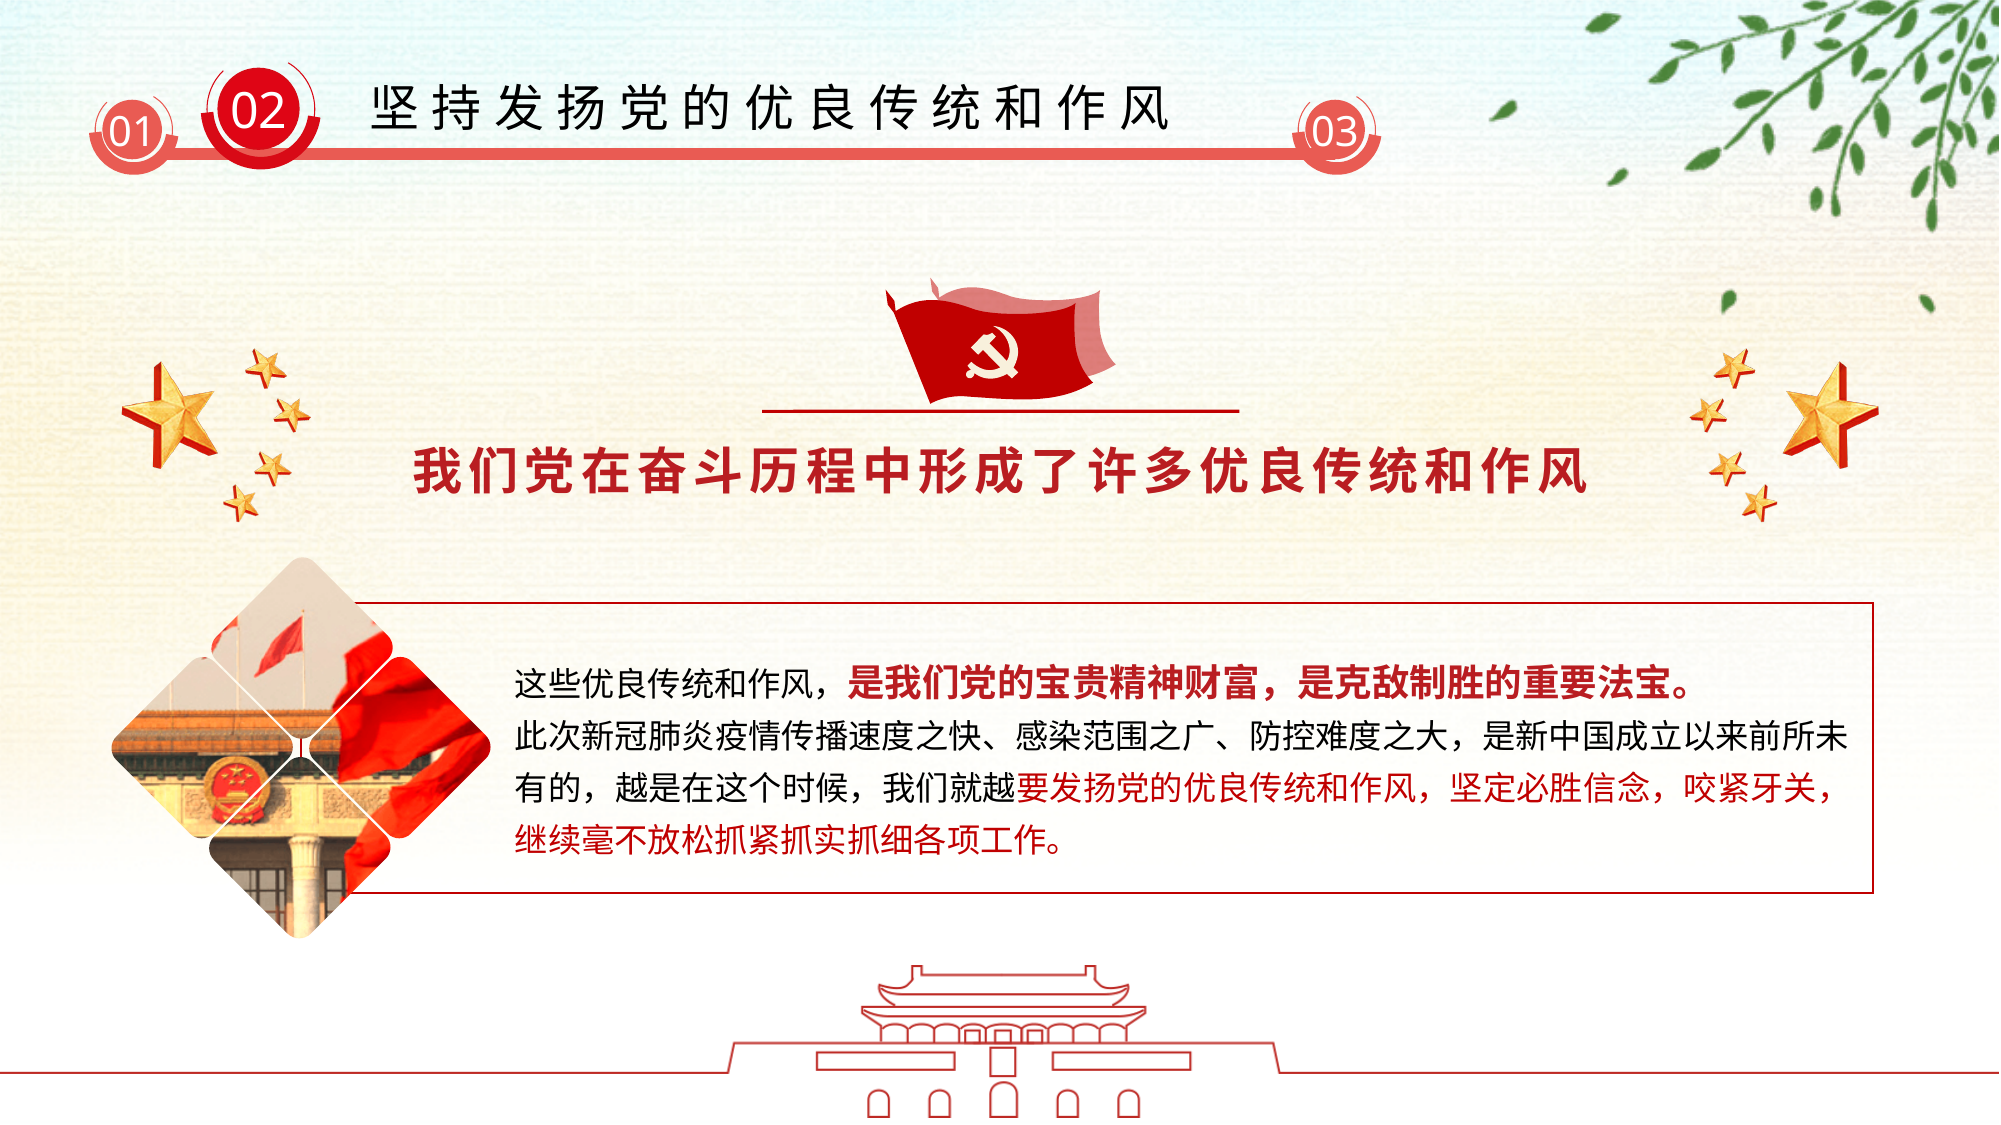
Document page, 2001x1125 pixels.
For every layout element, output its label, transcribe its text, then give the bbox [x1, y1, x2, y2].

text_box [885, 277, 1116, 404]
text_box [300, 602, 1874, 894]
text_box 这些优良传统和作风，是我们党的宝贵精神财富，是克敌制胜的重要法宝。 此次新冠肺炎疫情传播速度之快、感染范围之广、防控难度之大，是新中国成立以来前所未有的，越是在这个时候，我们就越要发扬党的优良传统和作风，坚定必胜信念，咬紧牙关，继续毫不放松抓紧抓实抓细各项工作。 [499, 637, 1866, 867]
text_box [207, 55, 315, 164]
picture [0, 0, 1999, 1125]
text_box [209, 757, 391, 939]
text_box 坚持发扬党的优良传统和作风 [354, 69, 1282, 144]
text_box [95, 91, 173, 169]
text_box [111, 557, 491, 839]
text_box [1298, 91, 1376, 169]
text_box 我们党在奋斗历程中形成了许多优良传统和作风 [327, 431, 1673, 507]
